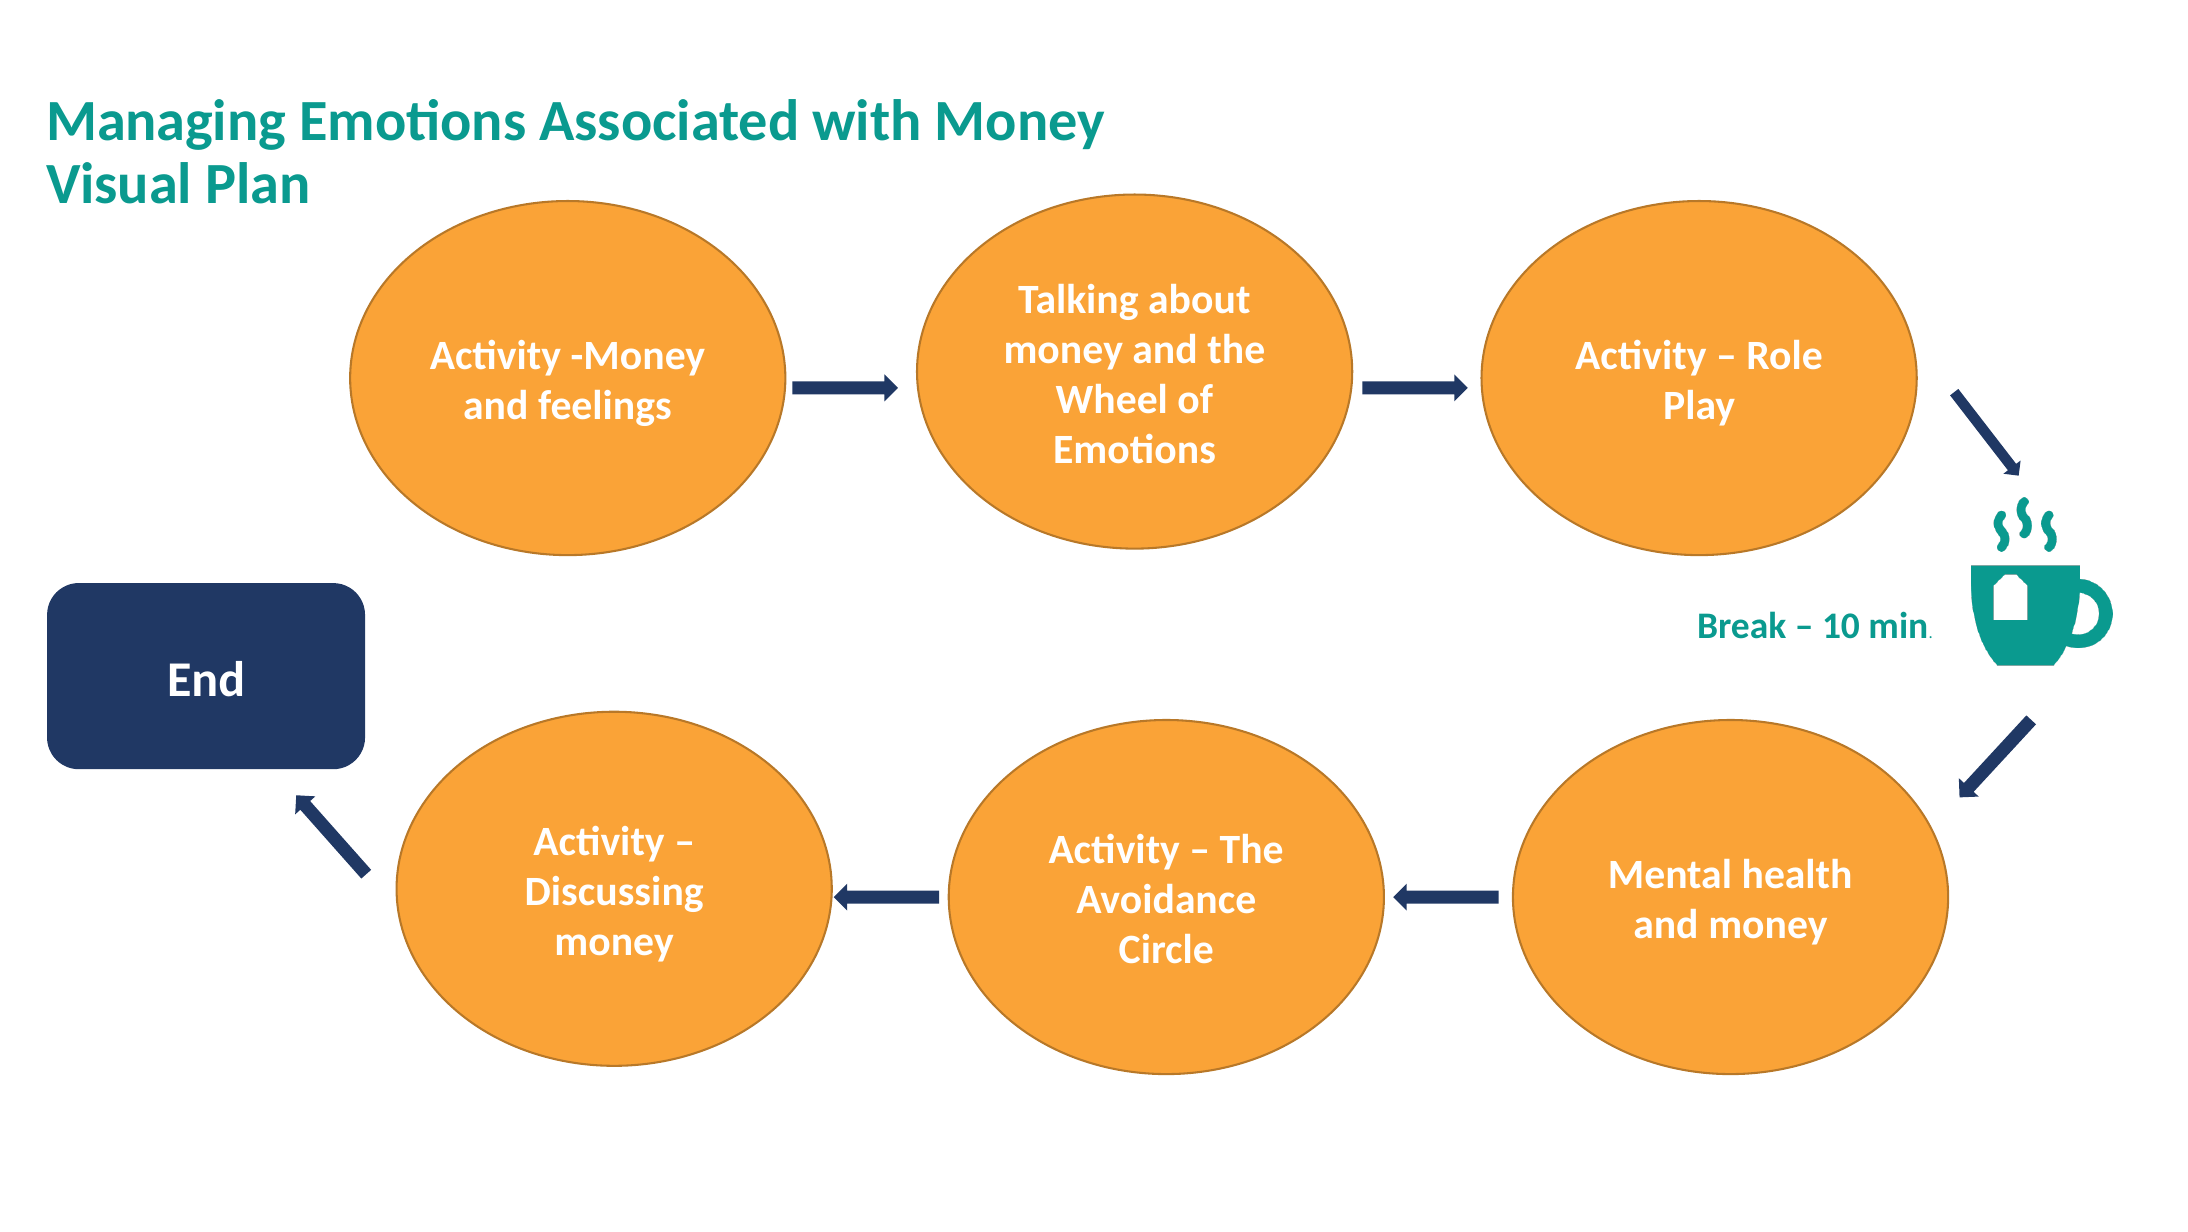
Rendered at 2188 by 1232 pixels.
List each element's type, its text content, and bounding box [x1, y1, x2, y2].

picture [1093, 448, 1149, 504]
text_box Talking about money and the Wheel of Emotions [915, 193, 1354, 550]
text_box [295, 795, 372, 879]
text_box [792, 374, 898, 402]
text_box [1393, 883, 1499, 911]
text_box Mental health and money [1511, 718, 1950, 1076]
text_box Break – 10 min. [1682, 593, 1953, 712]
text_box Activity -Money and feelings [349, 199, 787, 557]
picture [1931, 472, 2150, 690]
text_box [1950, 388, 2021, 472]
text_box [1958, 715, 2037, 798]
text_box Activity – The Avoidance Circle [947, 718, 1385, 1076]
text_box End [47, 583, 366, 770]
title Managing Emotions Associated with Money Visual Plan [34, 61, 2057, 246]
text_box [1362, 374, 1468, 402]
text_box [833, 883, 940, 911]
text_box Activity – Role Play [1480, 199, 1918, 557]
text_box Activity – Discussing money [395, 710, 833, 1067]
